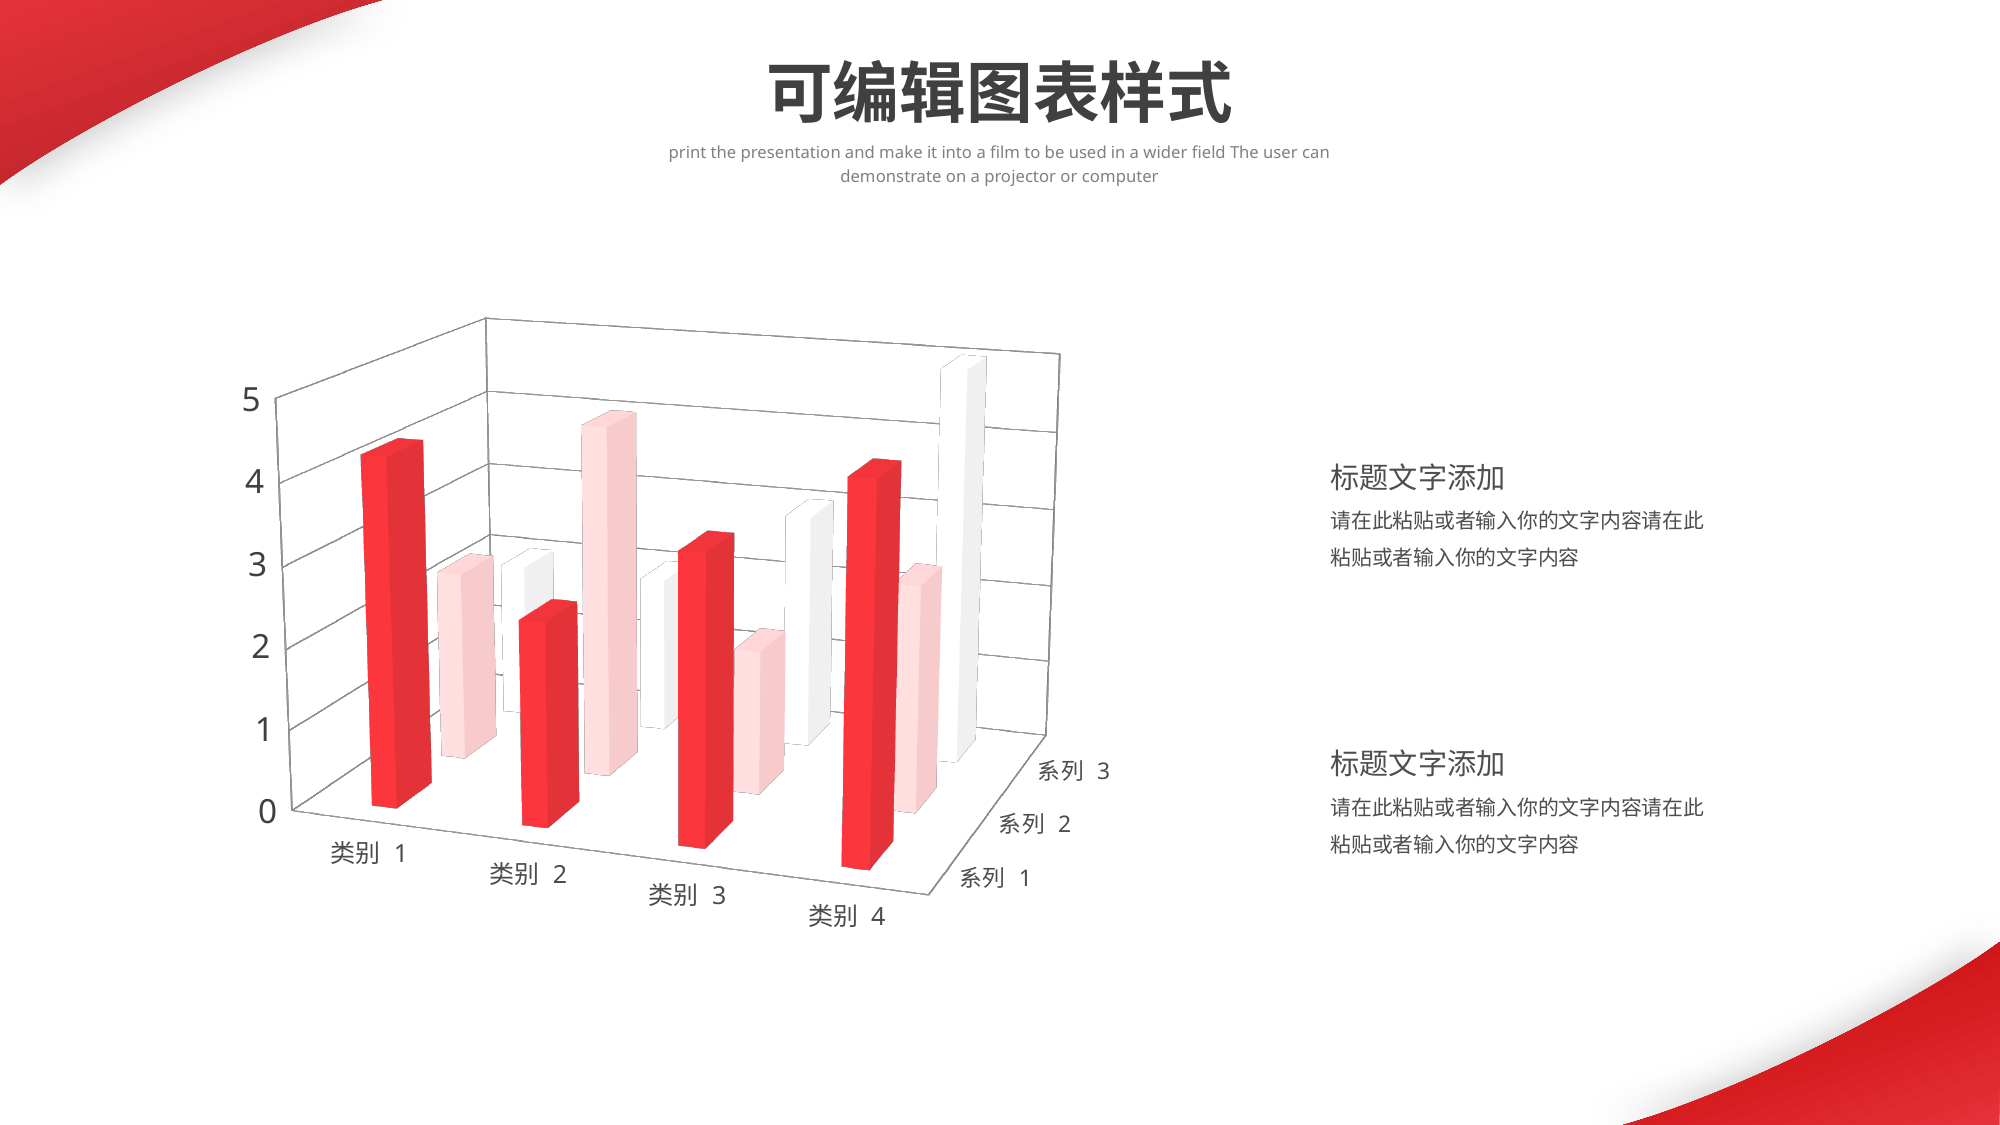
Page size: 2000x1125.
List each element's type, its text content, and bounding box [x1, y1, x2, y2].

chart [195, 304, 1158, 947]
text_box 请在此粘贴或者输入你的文字内容请在此粘贴或者输入你的文字内容 [1315, 487, 1729, 581]
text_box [649, 43, 1351, 195]
text_box 请在此粘贴或者输入你的文字内容请在此粘贴或者输入你的文字内容 [1315, 774, 1729, 867]
text_box 标题文字添加 [1315, 720, 1646, 774]
text_box 标题文字添加 [1315, 434, 1646, 487]
